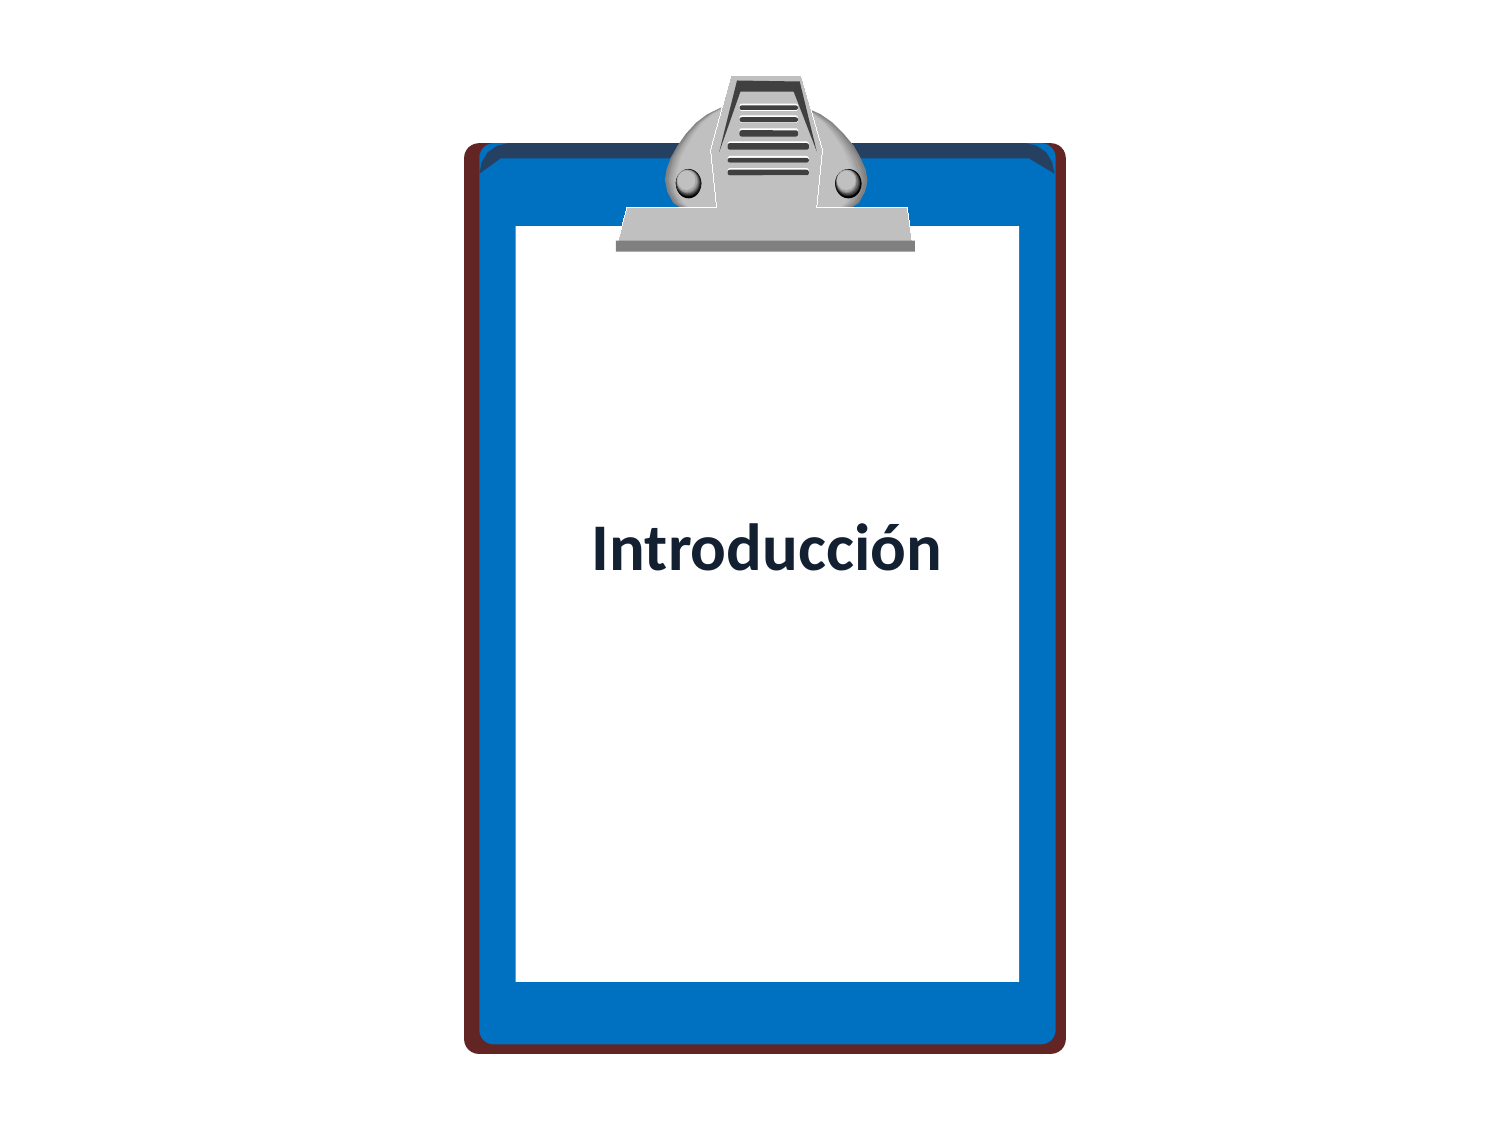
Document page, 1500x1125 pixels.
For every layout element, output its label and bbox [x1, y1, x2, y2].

text_box [463, 74, 1067, 1056]
